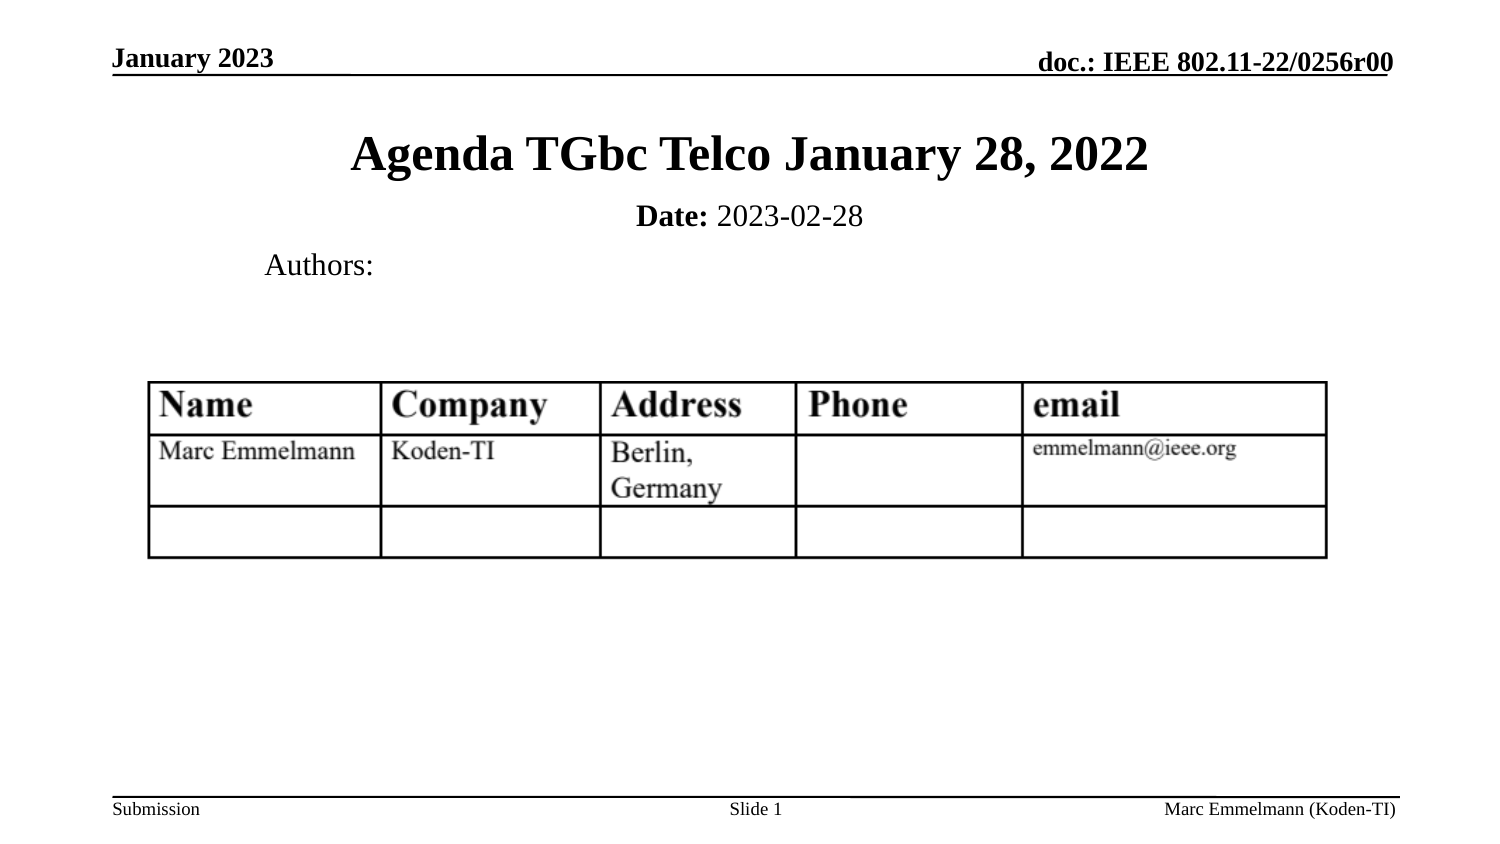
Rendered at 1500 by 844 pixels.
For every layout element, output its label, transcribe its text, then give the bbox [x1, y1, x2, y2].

text_box Authors: [253, 238, 432, 286]
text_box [134, 381, 1378, 599]
footer Marc Emmelmann (Koden-TI) [1021, 796, 1397, 820]
title Agenda TGbc Telco January 28, 2022 [271, 84, 1229, 187]
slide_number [111, 39, 396, 74]
list Date: 2023-02-28 [271, 187, 1229, 237]
slide_number Slide 1 [712, 796, 800, 842]
